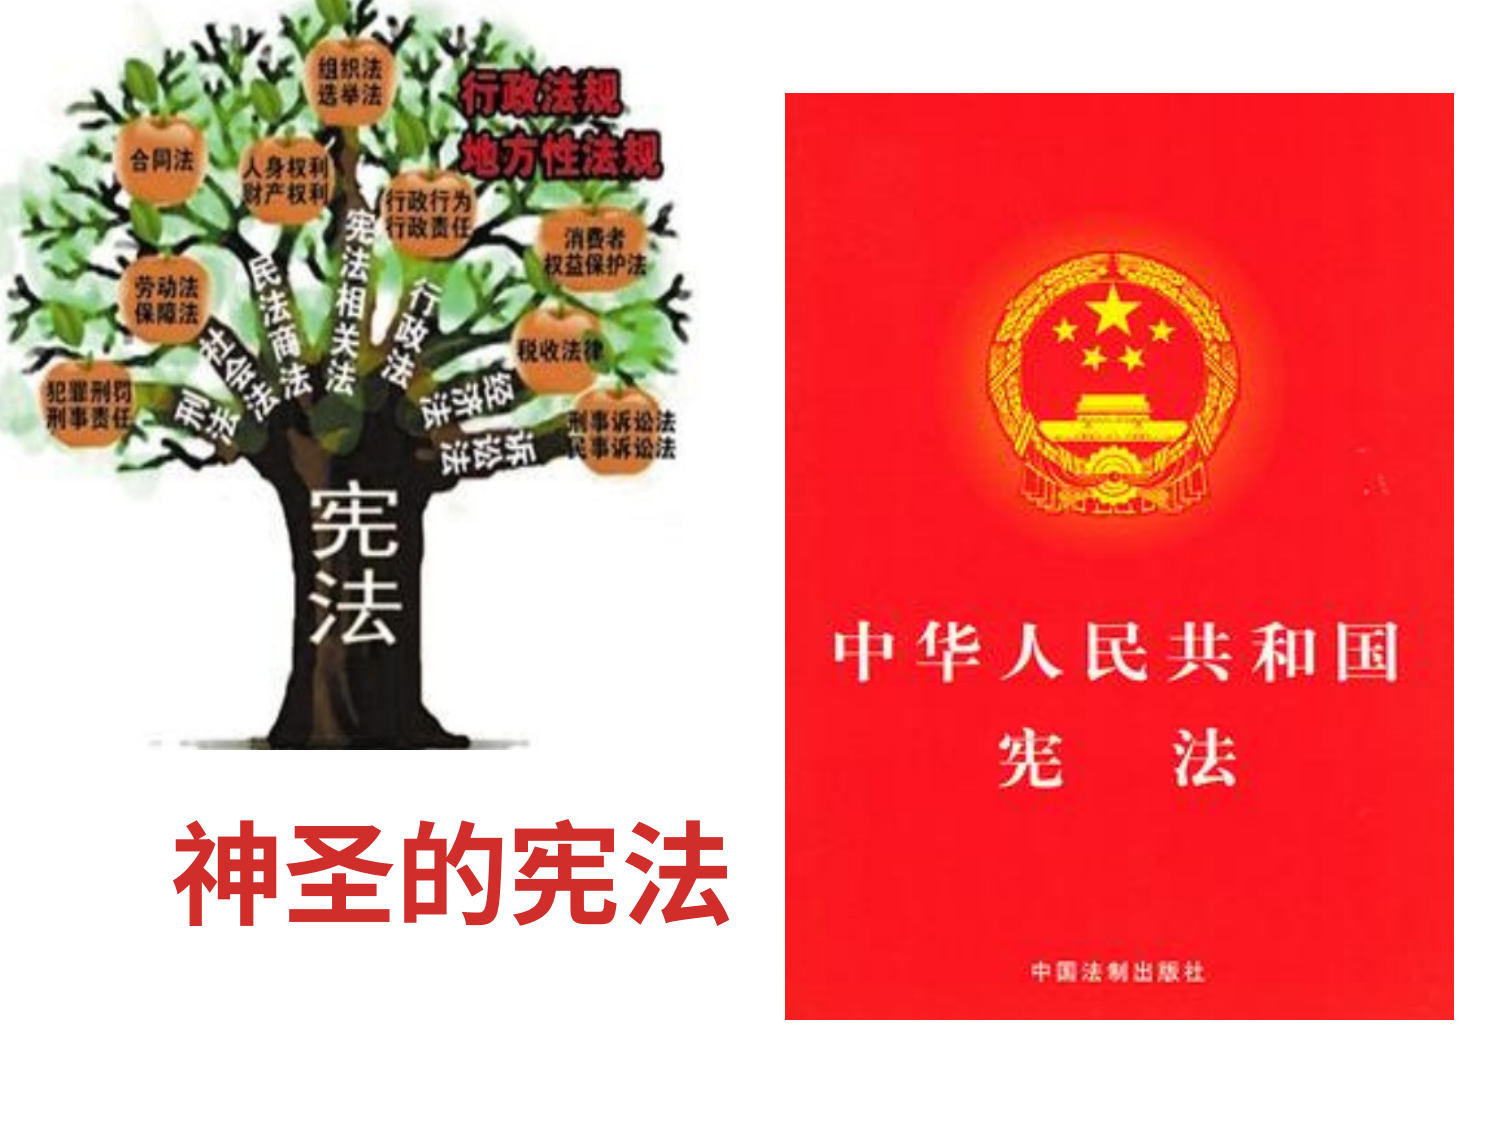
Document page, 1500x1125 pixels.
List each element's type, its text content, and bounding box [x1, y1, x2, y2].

picture [0, 0, 701, 751]
text_box 神圣的宪法 [156, 796, 750, 947]
picture [784, 93, 1454, 1020]
